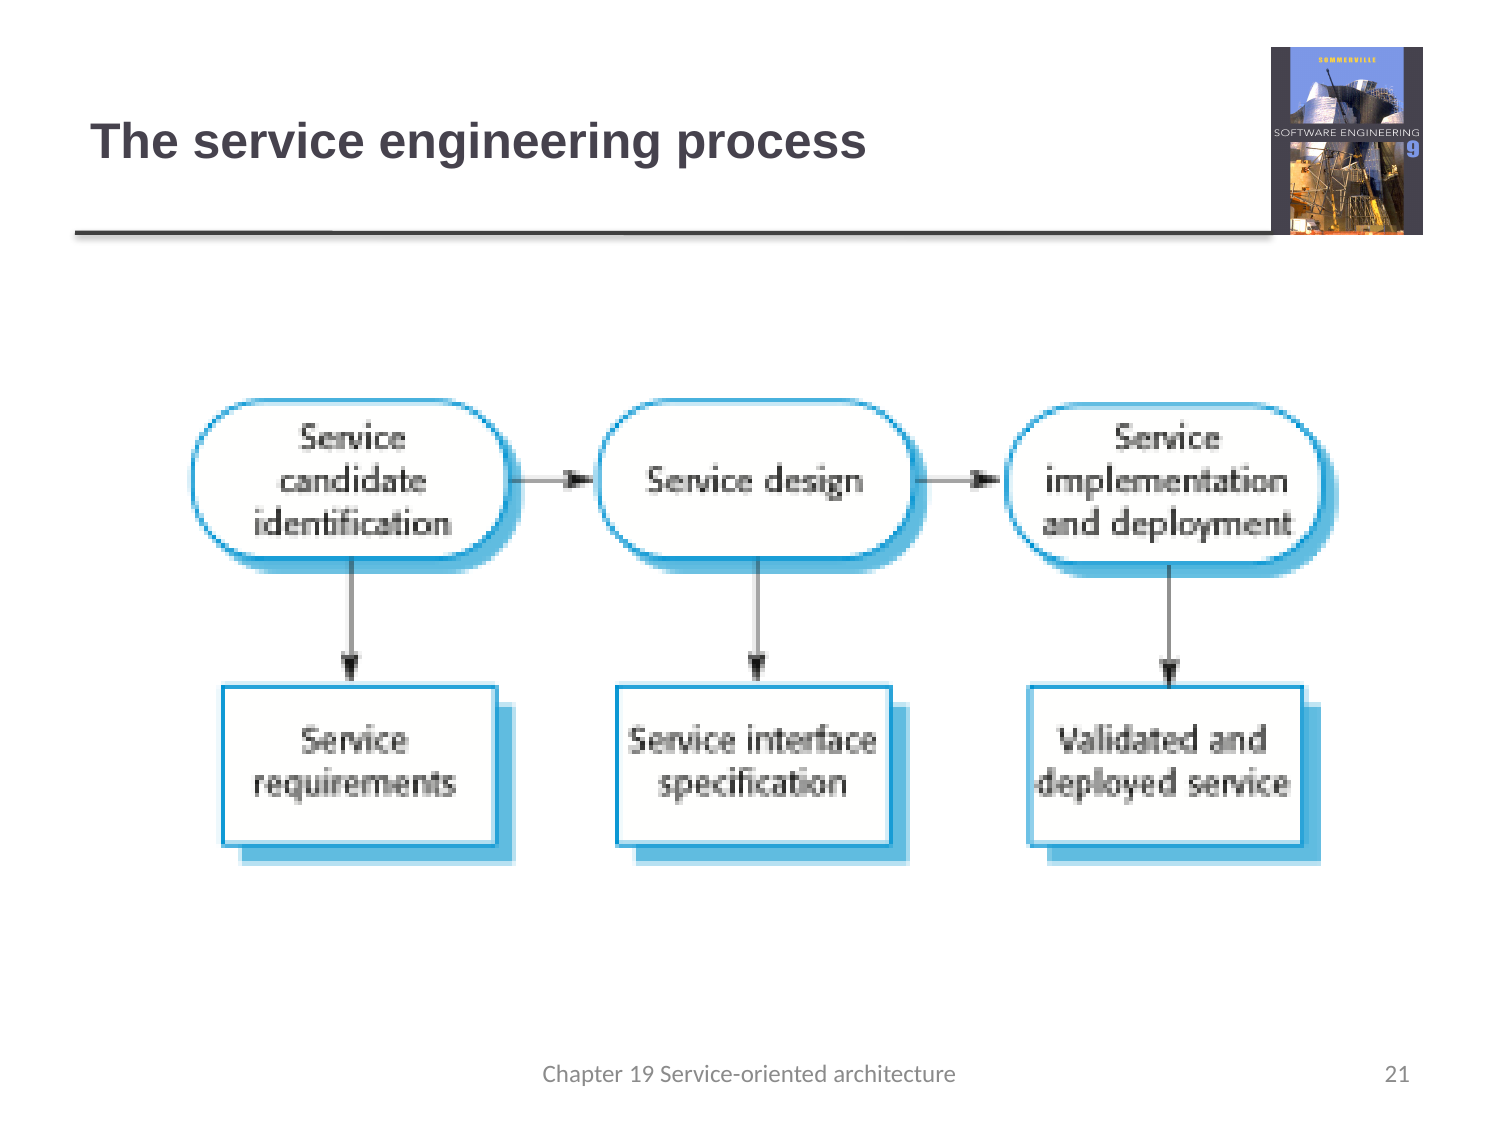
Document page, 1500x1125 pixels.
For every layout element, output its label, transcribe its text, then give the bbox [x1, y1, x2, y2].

picture [1272, 47, 1423, 235]
footer Chapter 19 Service-oriented architecture [512, 1042, 988, 1103]
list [187, 315, 1339, 949]
slide_number 21 [1074, 1042, 1425, 1103]
title The service engineering process [74, 44, 1272, 233]
